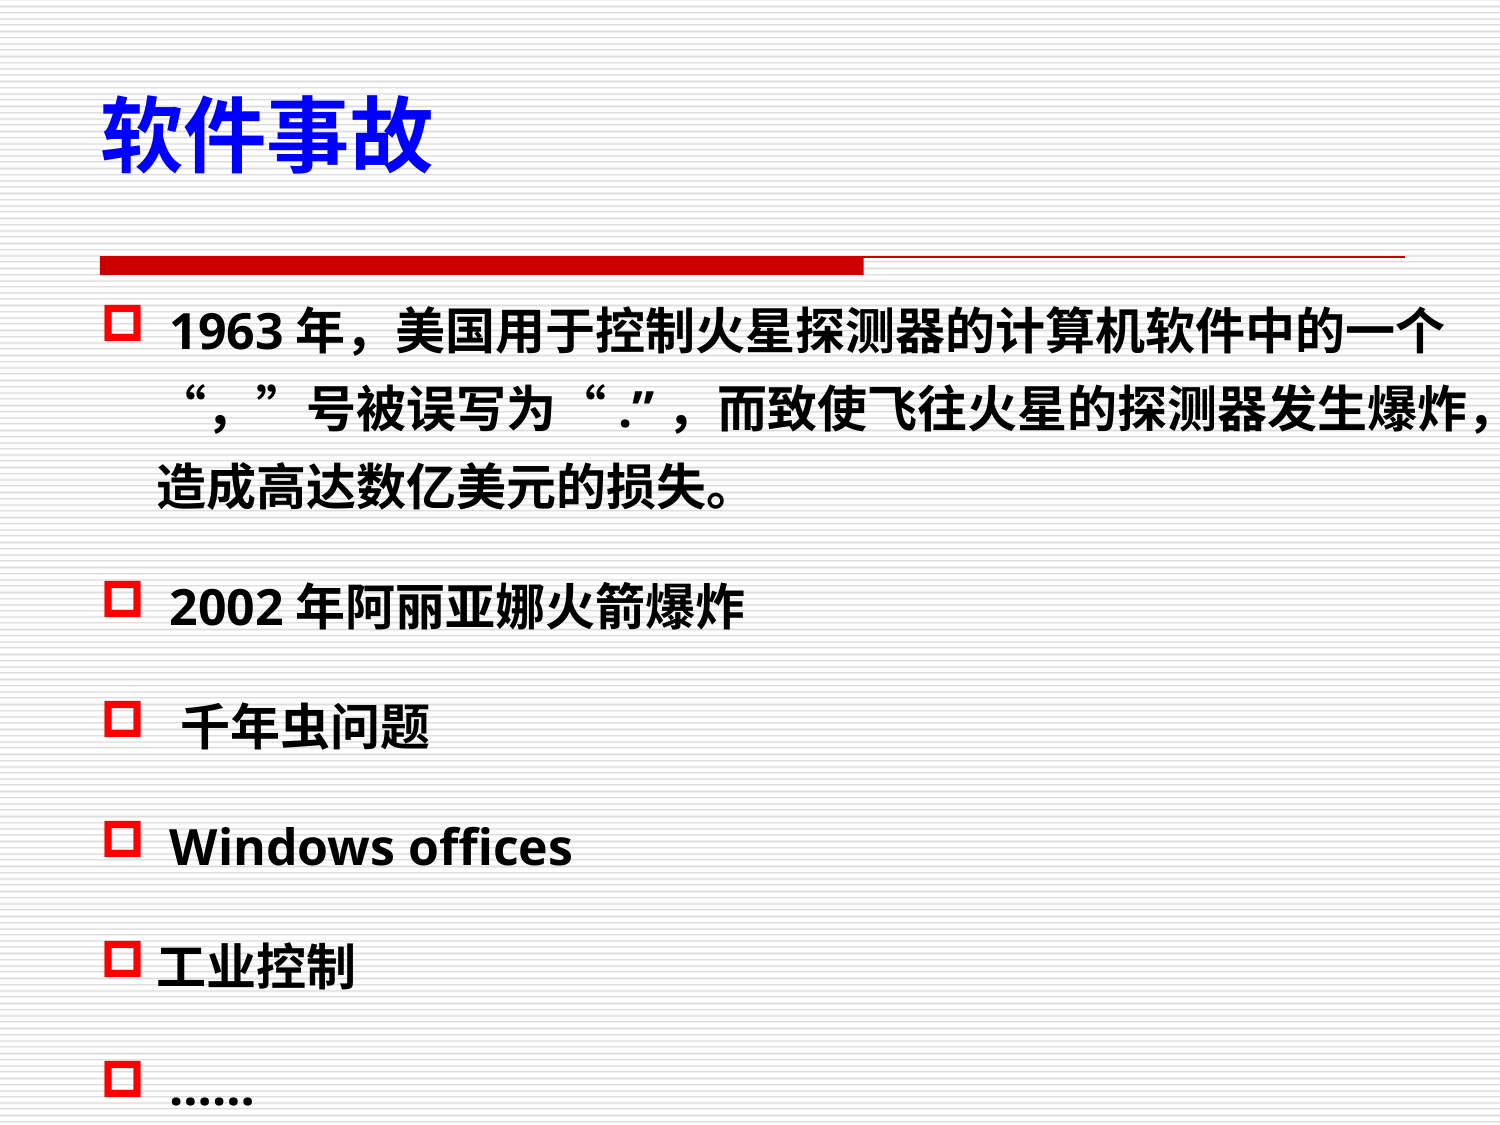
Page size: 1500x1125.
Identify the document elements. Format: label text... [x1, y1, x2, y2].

picture [0, 0, 1500, 1125]
text_box 1963年，美国用于控制火星探测器的计算机软件中的一个“，”号被误写为“.”，而致使飞往火星的探测器发生爆炸，造成高达数亿美元的损失。 2002年阿丽亚娜火箭爆炸 千年虫问题 Windows offices 工业控制 …… [85, 274, 1500, 1124]
text_box 软件事故 [85, 75, 1437, 190]
